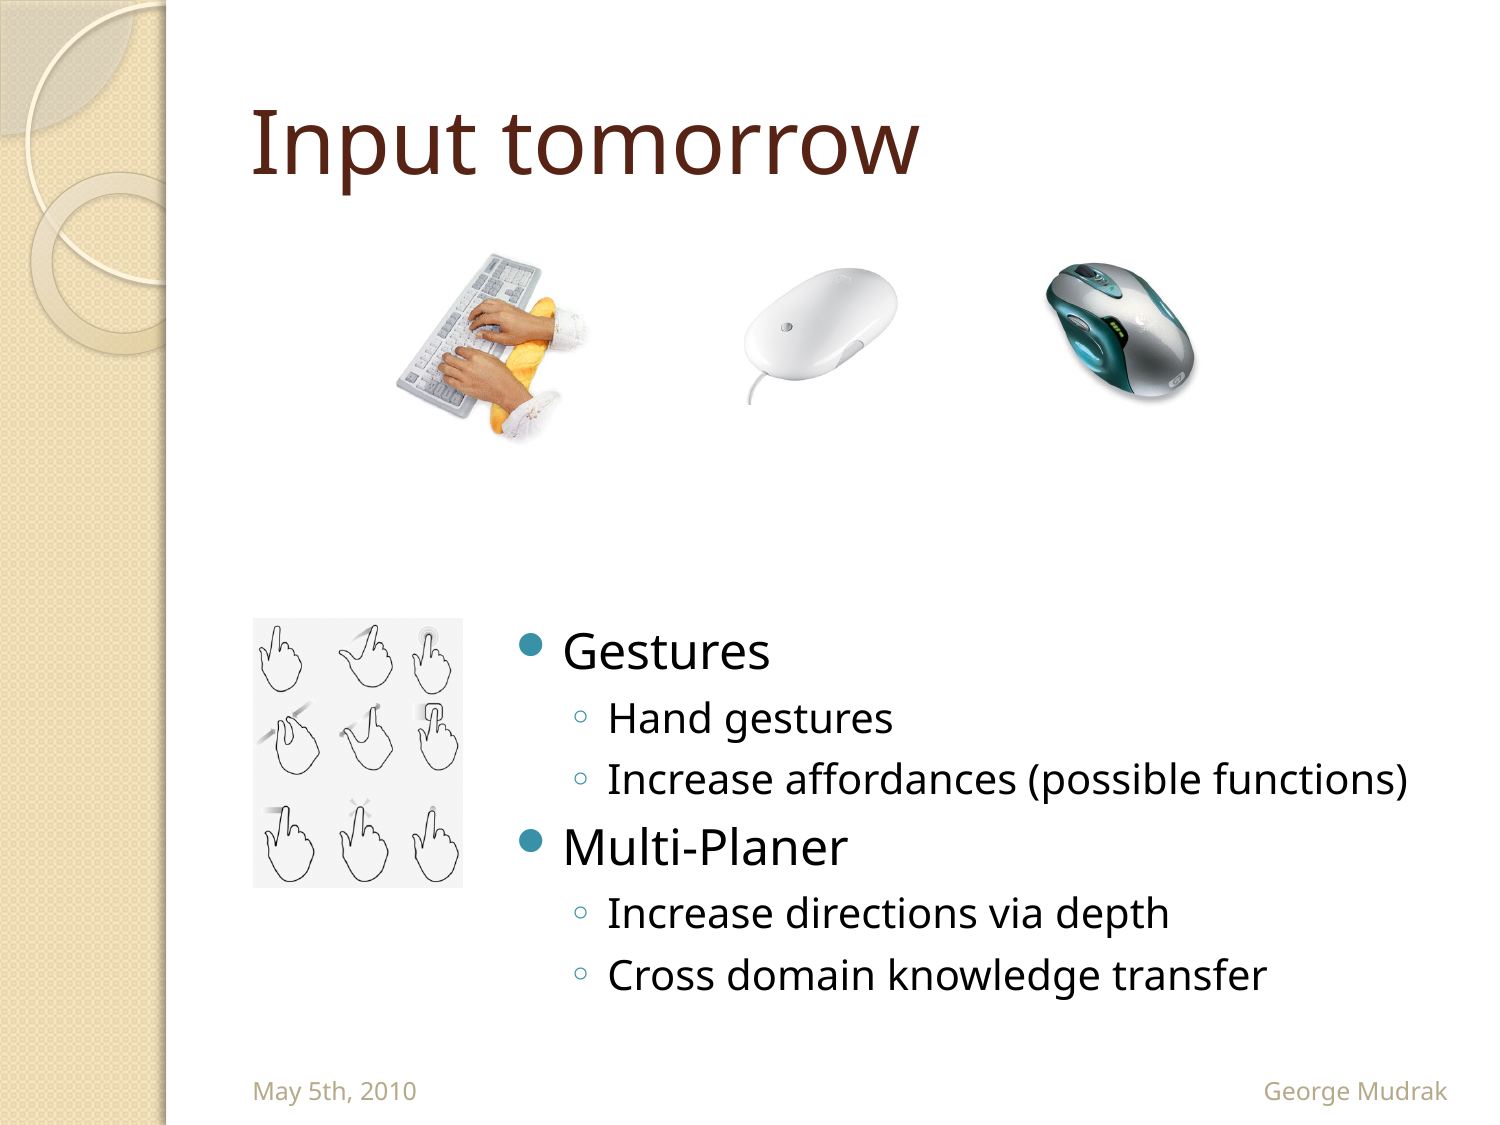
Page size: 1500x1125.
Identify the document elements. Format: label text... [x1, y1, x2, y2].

picture [1039, 249, 1203, 413]
footer George Mudrak [938, 1034, 1463, 1113]
title Input tomorrow [235, 45, 1466, 233]
picture [253, 618, 463, 888]
picture [362, 224, 628, 471]
picture [724, 262, 915, 405]
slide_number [237, 1034, 938, 1113]
list Gestures Hand gestures Increase affordances (possible functions) Multi-Planer Increase directions via depth Cross domain knowledge transfer [487, 612, 1466, 1025]
